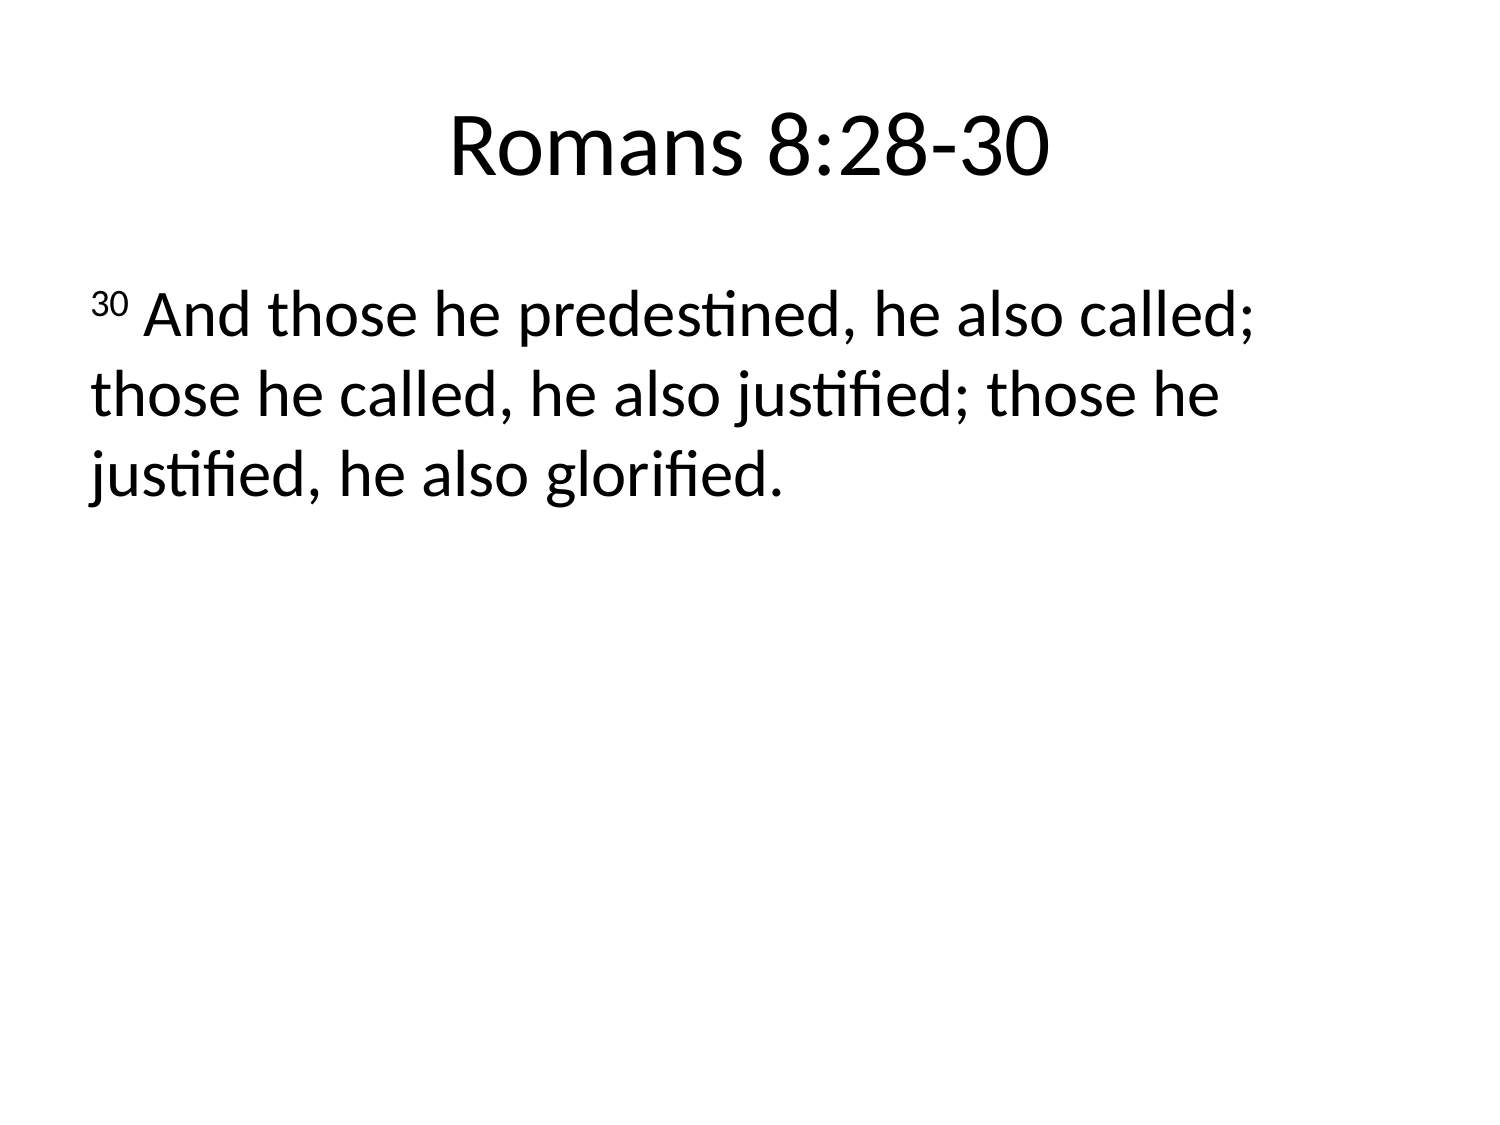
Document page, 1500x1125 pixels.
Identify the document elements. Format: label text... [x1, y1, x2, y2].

list 30 And those he predestined, he also called; those he called, he also justified; those he justified, he also glorified. [75, 262, 1425, 1005]
title Romans 8:28-30 [75, 45, 1425, 233]
